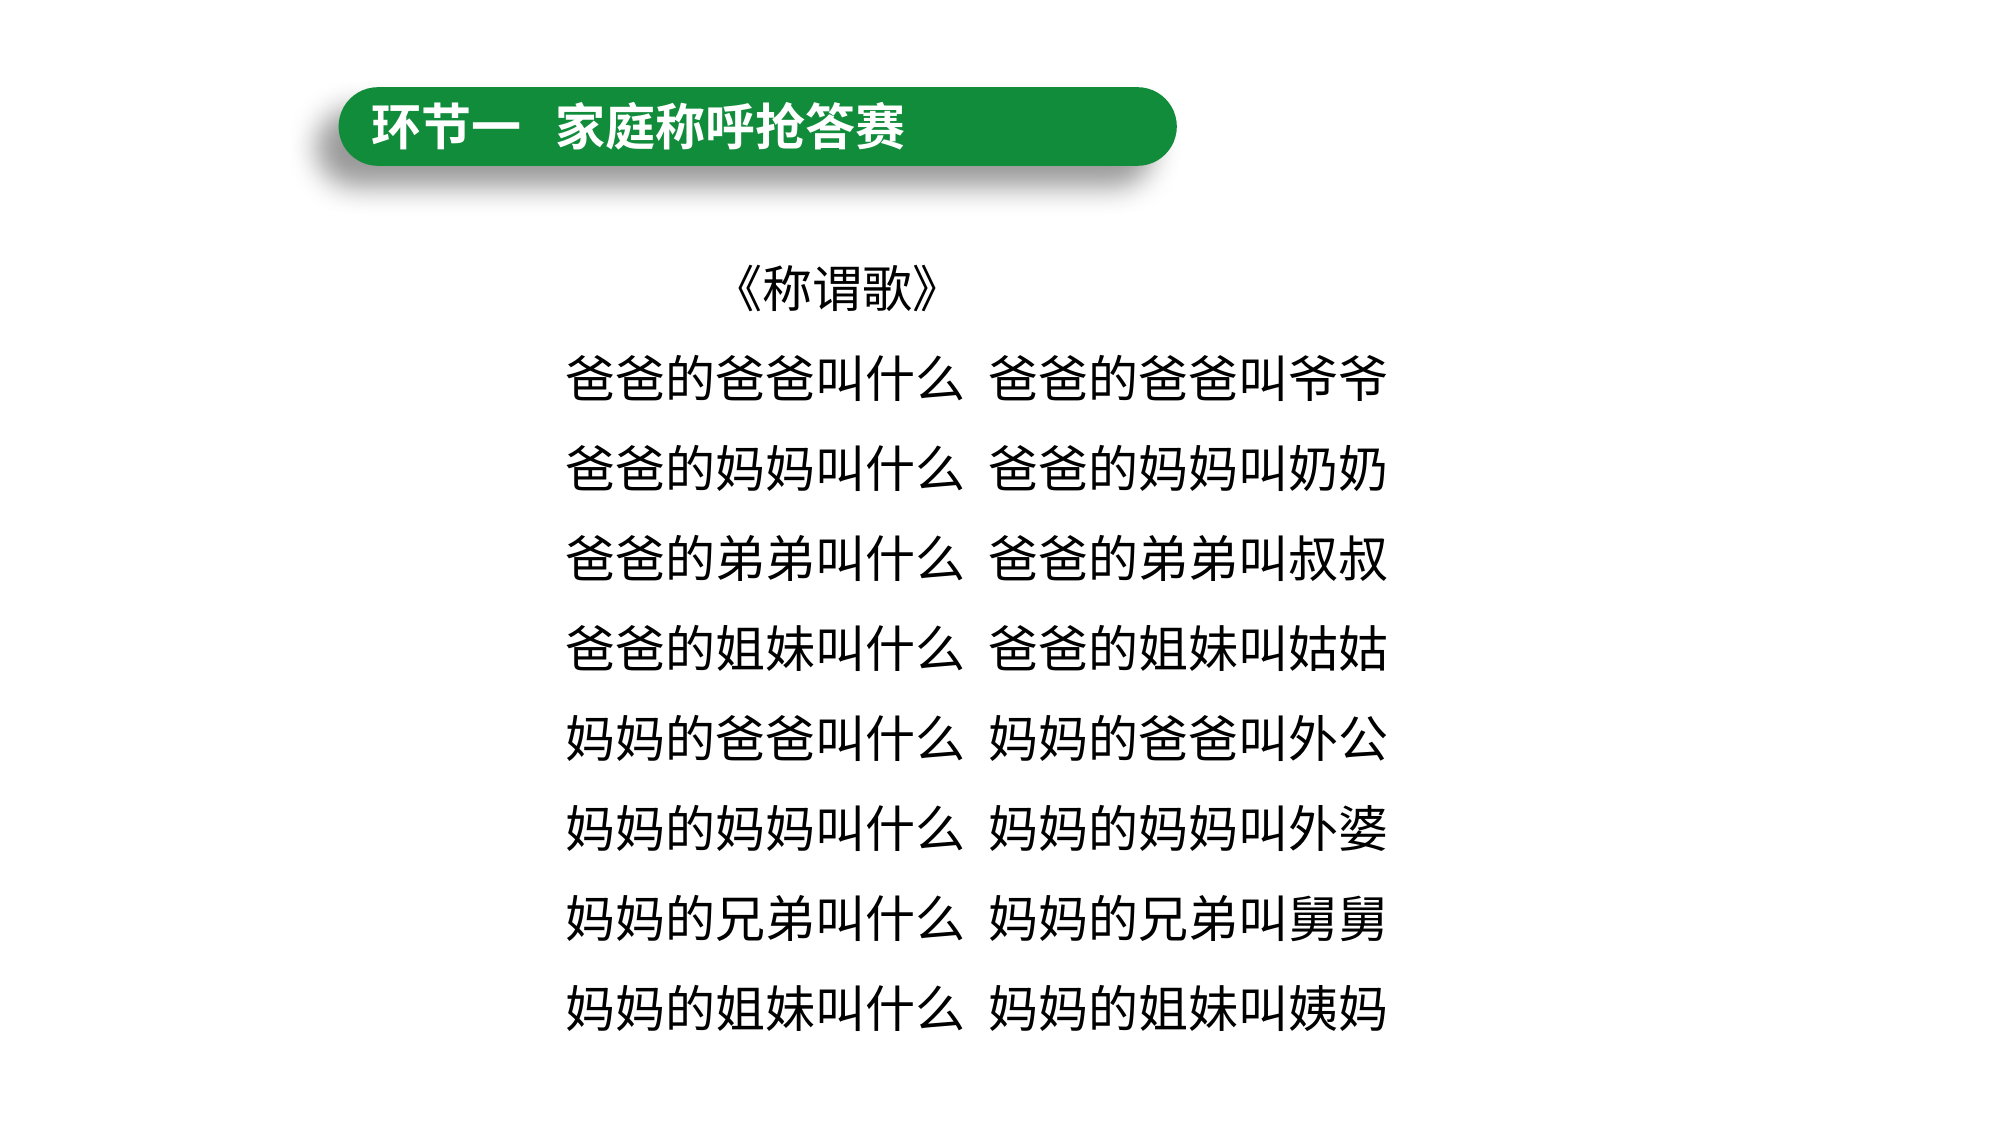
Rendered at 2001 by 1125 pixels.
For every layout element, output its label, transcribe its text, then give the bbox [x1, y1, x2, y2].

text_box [338, 81, 1296, 170]
text_box 《称谓歌》 爸爸的爸爸叫什么 爸爸的爸爸叫爷爷 爸爸的妈妈叫什么 爸爸的妈妈叫奶奶 爸爸的弟弟叫什么 爸爸的弟弟叫叔叔 爸爸的姐妹叫什么 爸爸的姐妹叫姑姑 妈妈的爸爸叫什么 妈妈的爸爸叫外公 妈妈的妈妈叫什么 妈妈的妈妈叫外婆 妈妈的兄弟叫什么 妈妈的兄弟叫舅舅 妈妈的姐妹叫什么 妈妈的姐妹叫姨妈 [551, 219, 1505, 1045]
